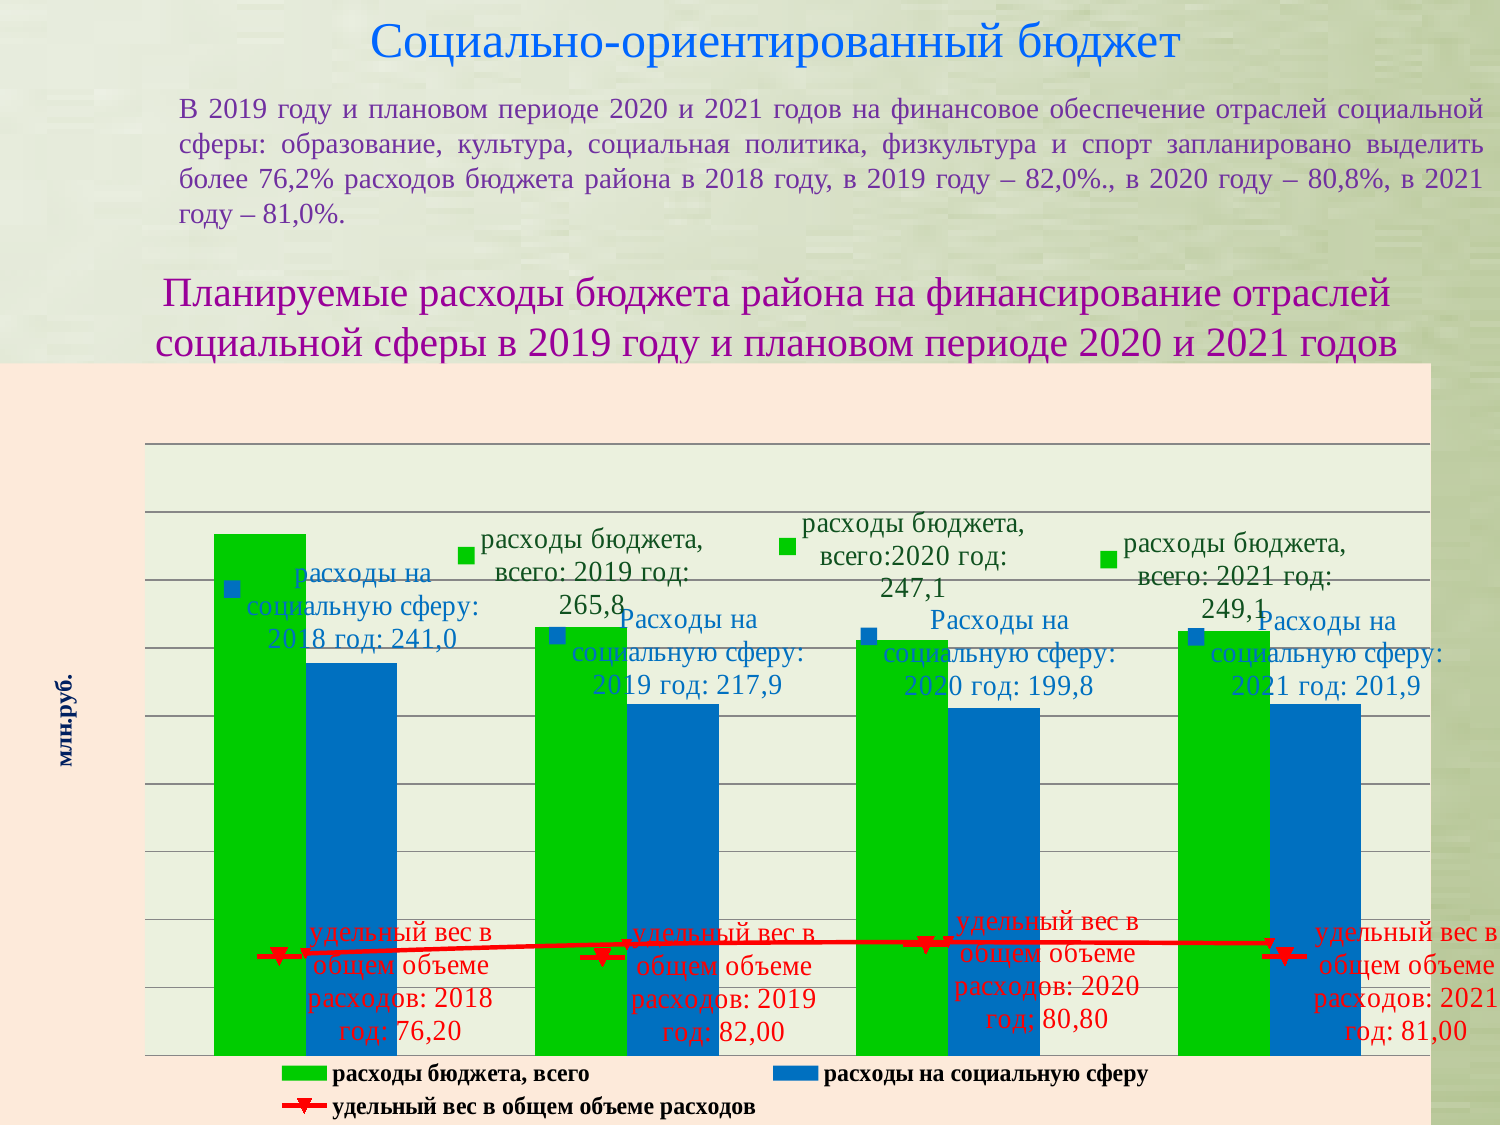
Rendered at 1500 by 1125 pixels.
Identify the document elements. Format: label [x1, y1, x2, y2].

picture [0, 0, 1500, 362]
chart [0, 362, 1500, 1125]
